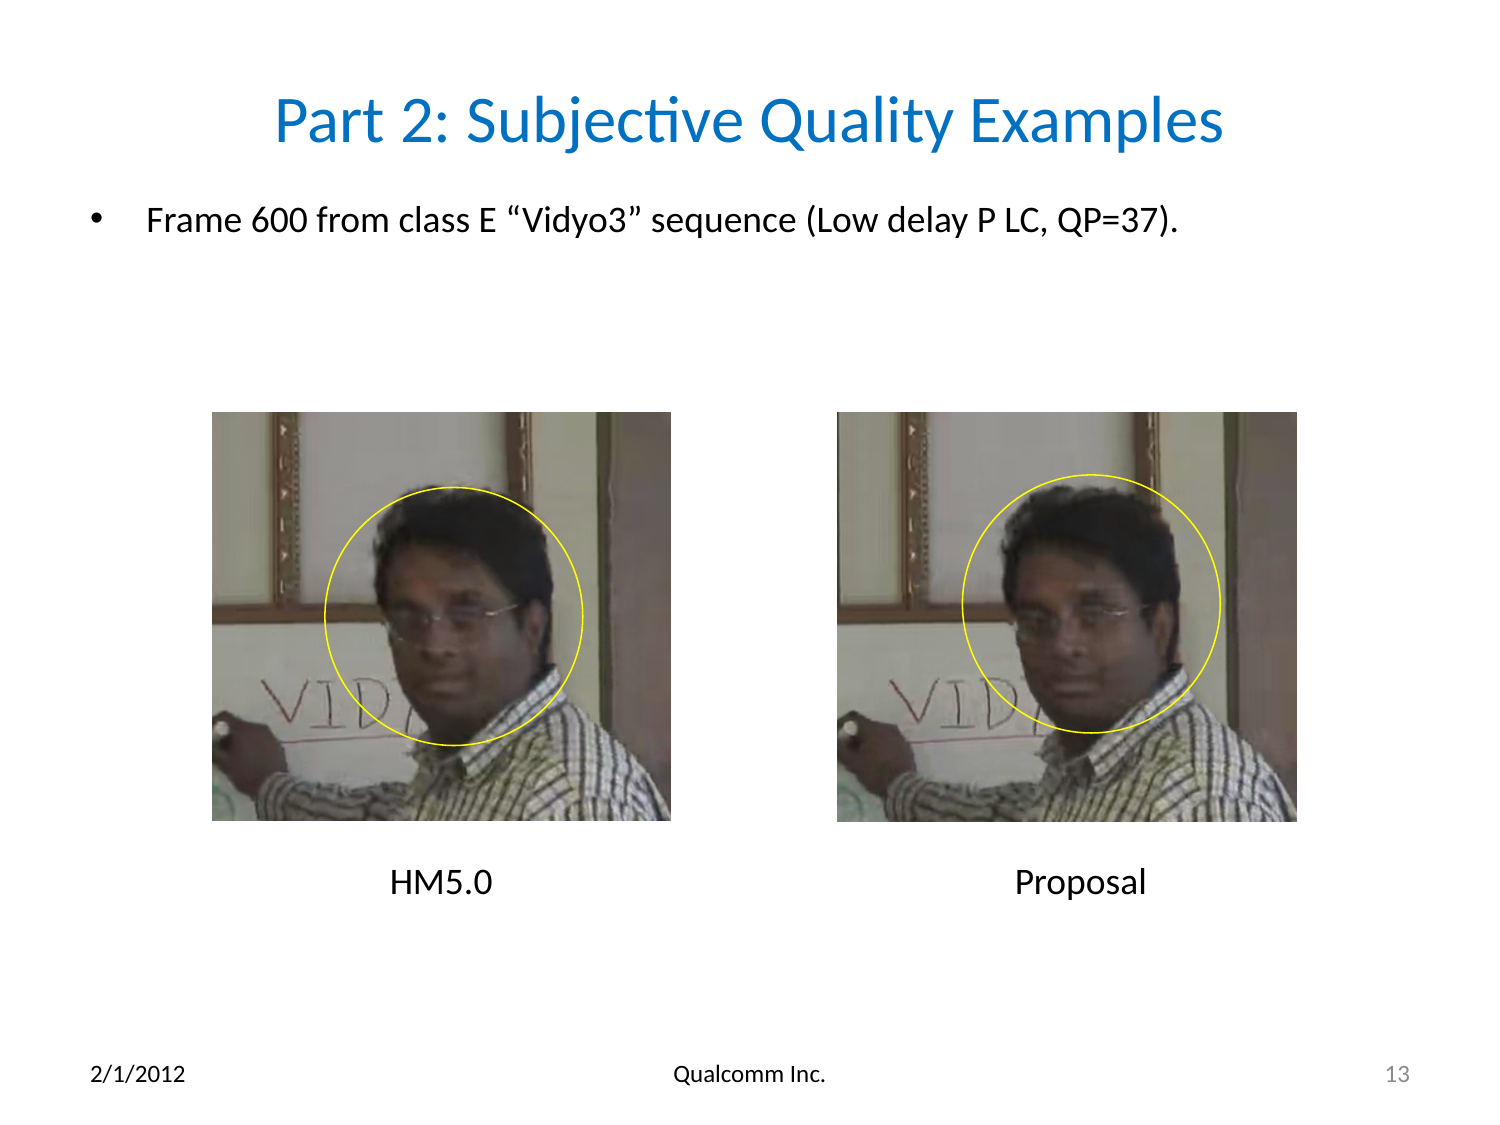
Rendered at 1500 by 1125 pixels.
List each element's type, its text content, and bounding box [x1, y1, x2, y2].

footer Qualcomm Inc. [512, 1042, 988, 1103]
list Frame 600 from class E “Vidyo3” sequence (Low delay P LC, QP=37). [75, 187, 1425, 1005]
picture [837, 412, 1297, 822]
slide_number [75, 1042, 425, 1103]
text_box HM5.0 [375, 849, 550, 910]
text_box Proposal [999, 849, 1175, 910]
picture [212, 412, 671, 821]
slide_number 13 [1074, 1042, 1425, 1103]
title Part 2: Subjective Quality Examples [75, 45, 1425, 187]
